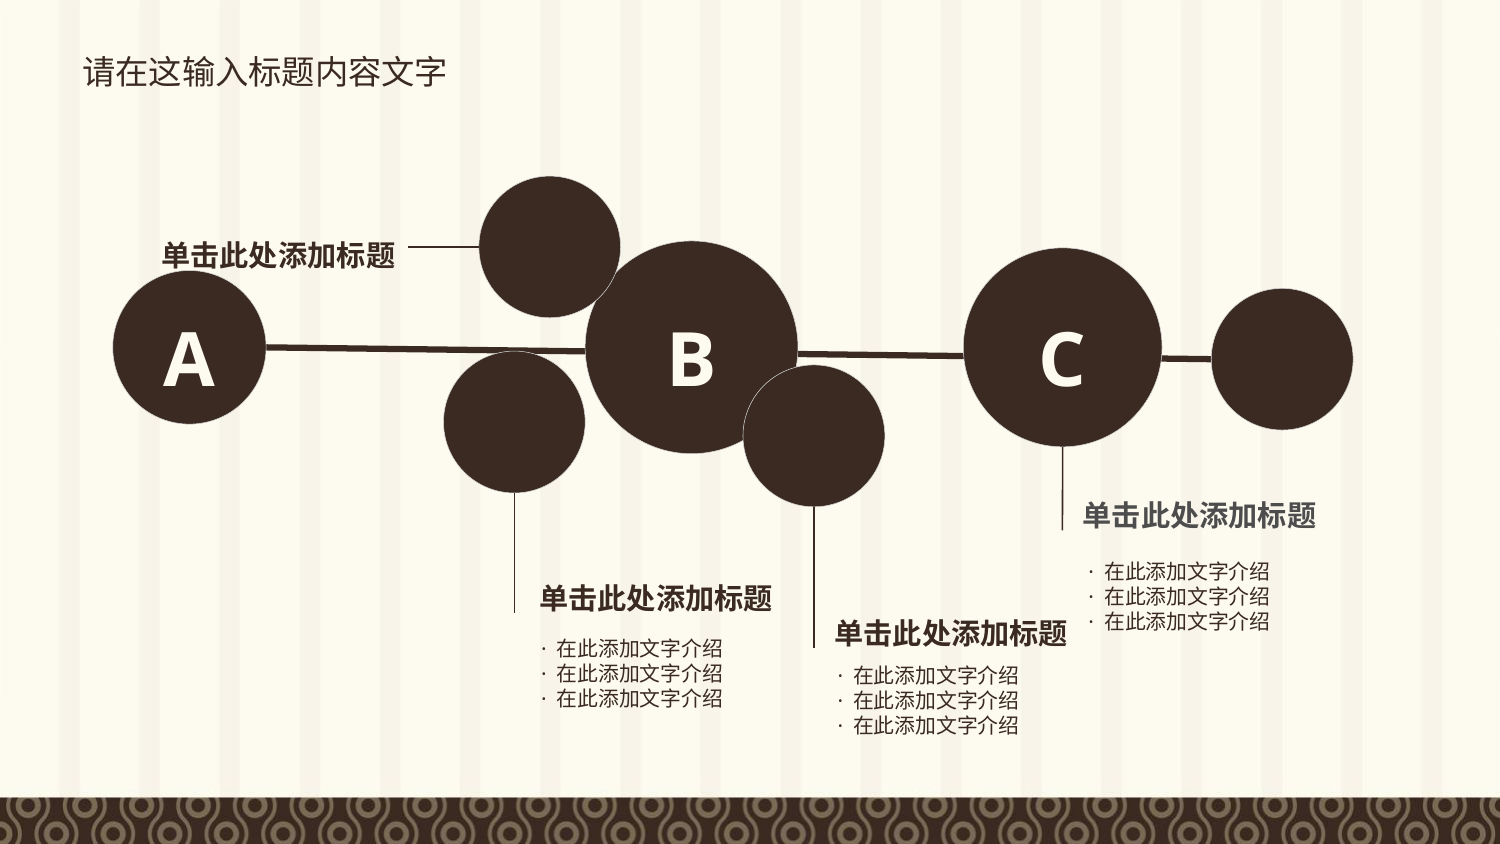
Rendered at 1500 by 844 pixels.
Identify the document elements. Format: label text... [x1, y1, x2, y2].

text_box 请在这输入标题内容文字 [67, 43, 703, 99]
picture [0, 0, 1500, 844]
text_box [112, 175, 1354, 747]
